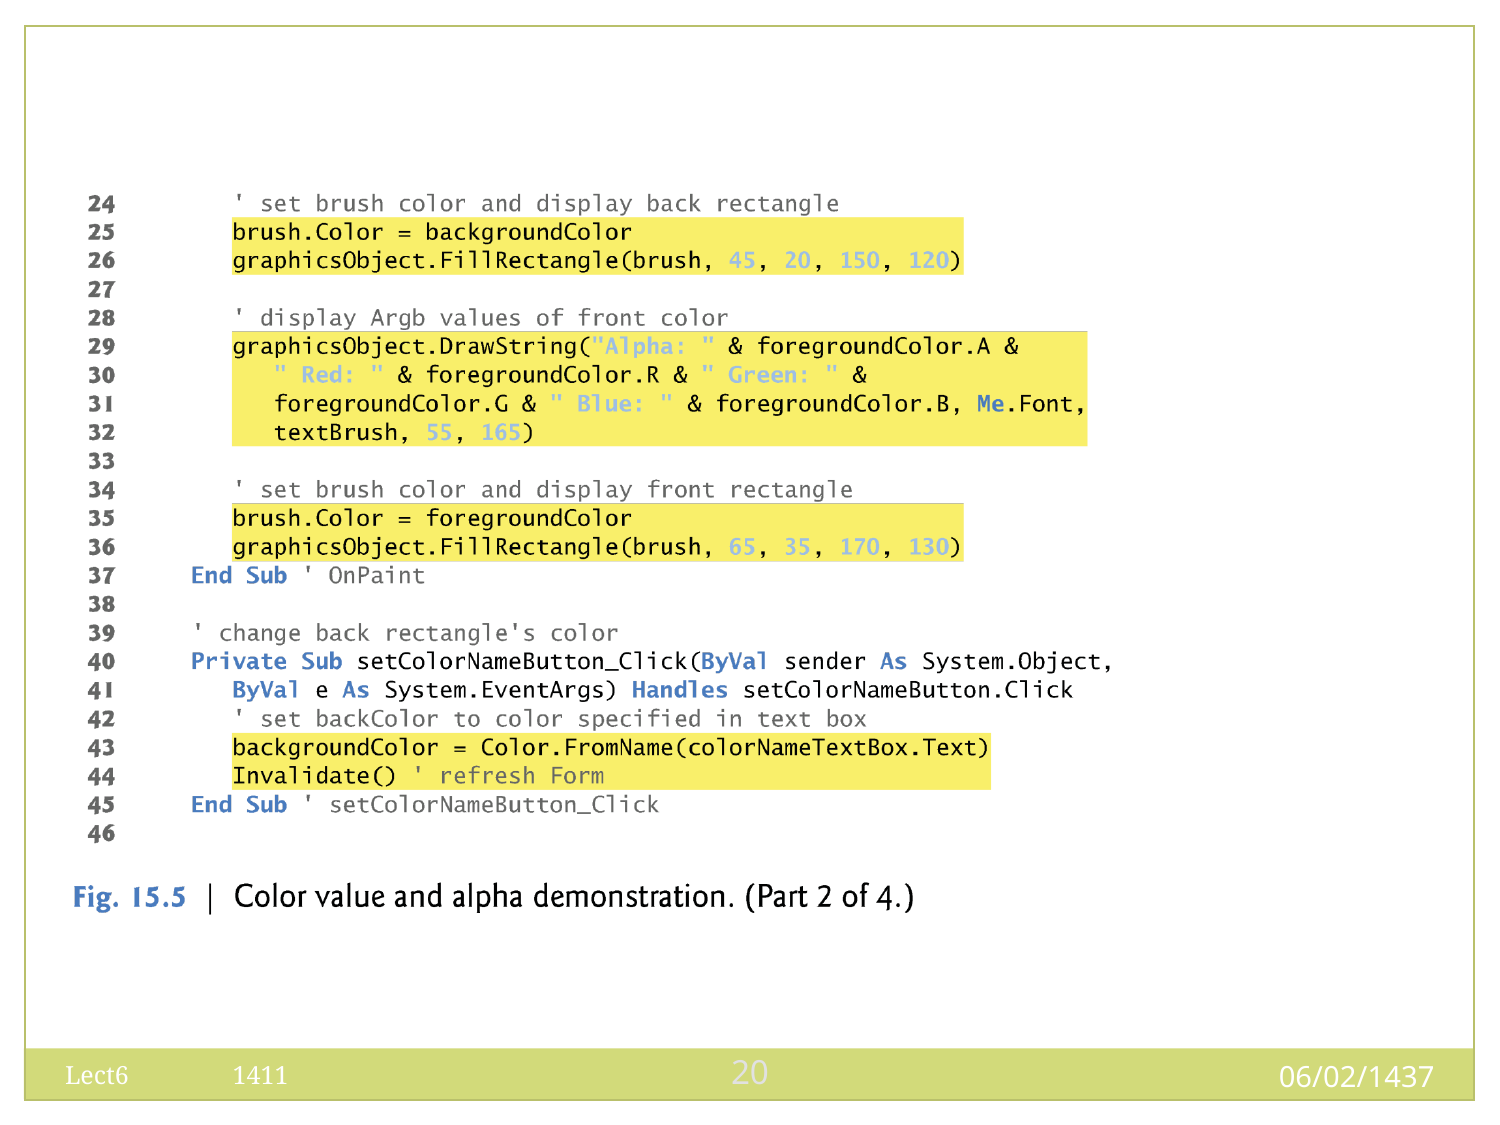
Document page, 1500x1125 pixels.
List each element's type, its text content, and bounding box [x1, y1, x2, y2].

picture [0, 106, 1500, 1018]
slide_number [950, 1050, 1450, 1111]
slide_number 20 [699, 1037, 800, 1110]
footer Lect6 1411 [50, 1051, 638, 1112]
